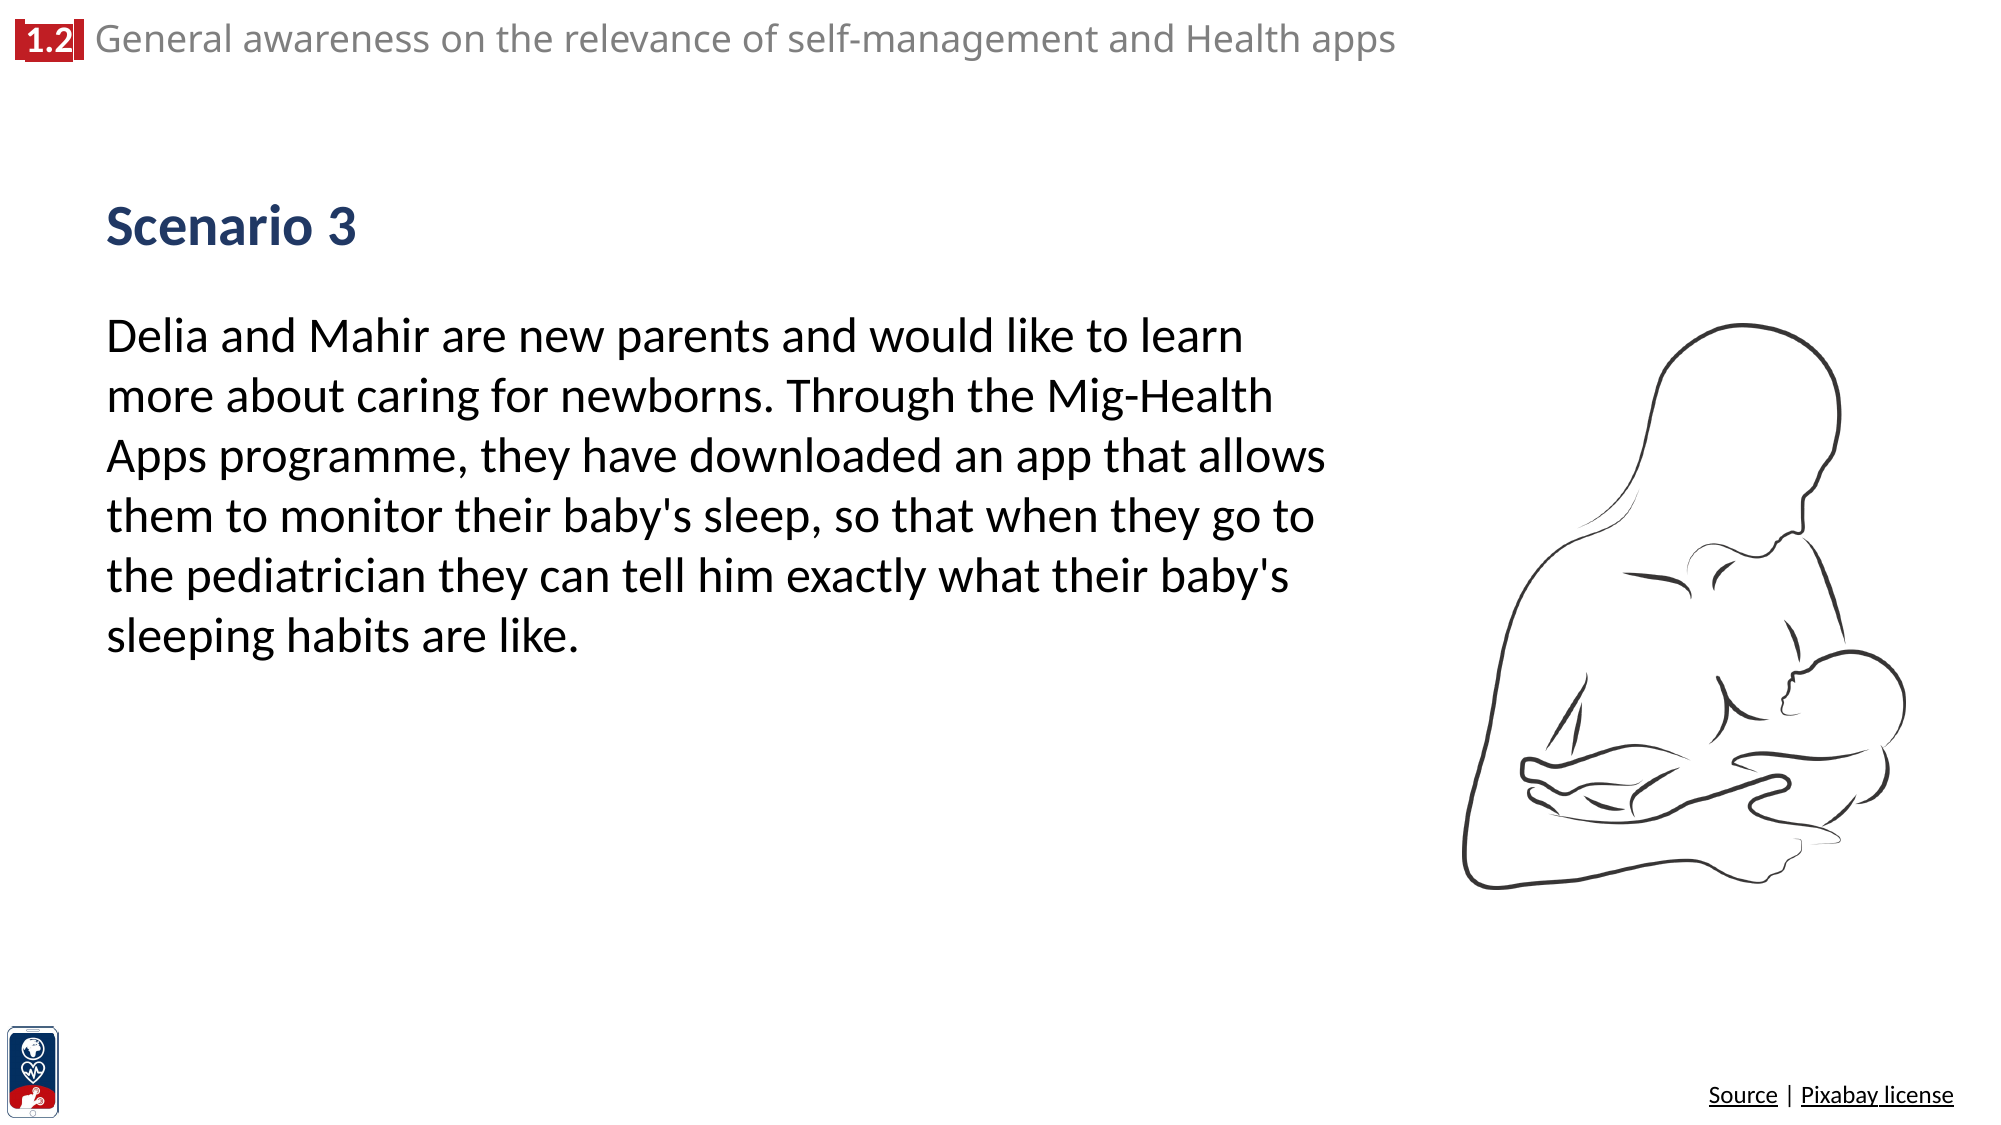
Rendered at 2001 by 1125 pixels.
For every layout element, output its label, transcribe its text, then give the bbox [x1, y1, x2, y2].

picture [1462, 323, 1906, 890]
text_box Source | Pixabay license [1573, 1070, 1970, 1117]
list Delia and Mahir are new parents and would like to learn more about caring for newborns. Through the Mig-Health Apps programme, they have downloaded an app that allows them to monitor their baby's sleep, so that when they go to the pediatrician they can tell him exactly what their baby's sleeping habits are like. [91, 295, 1352, 1094]
picture [7, 1026, 59, 1118]
title Scenario 3 [91, 177, 1906, 277]
